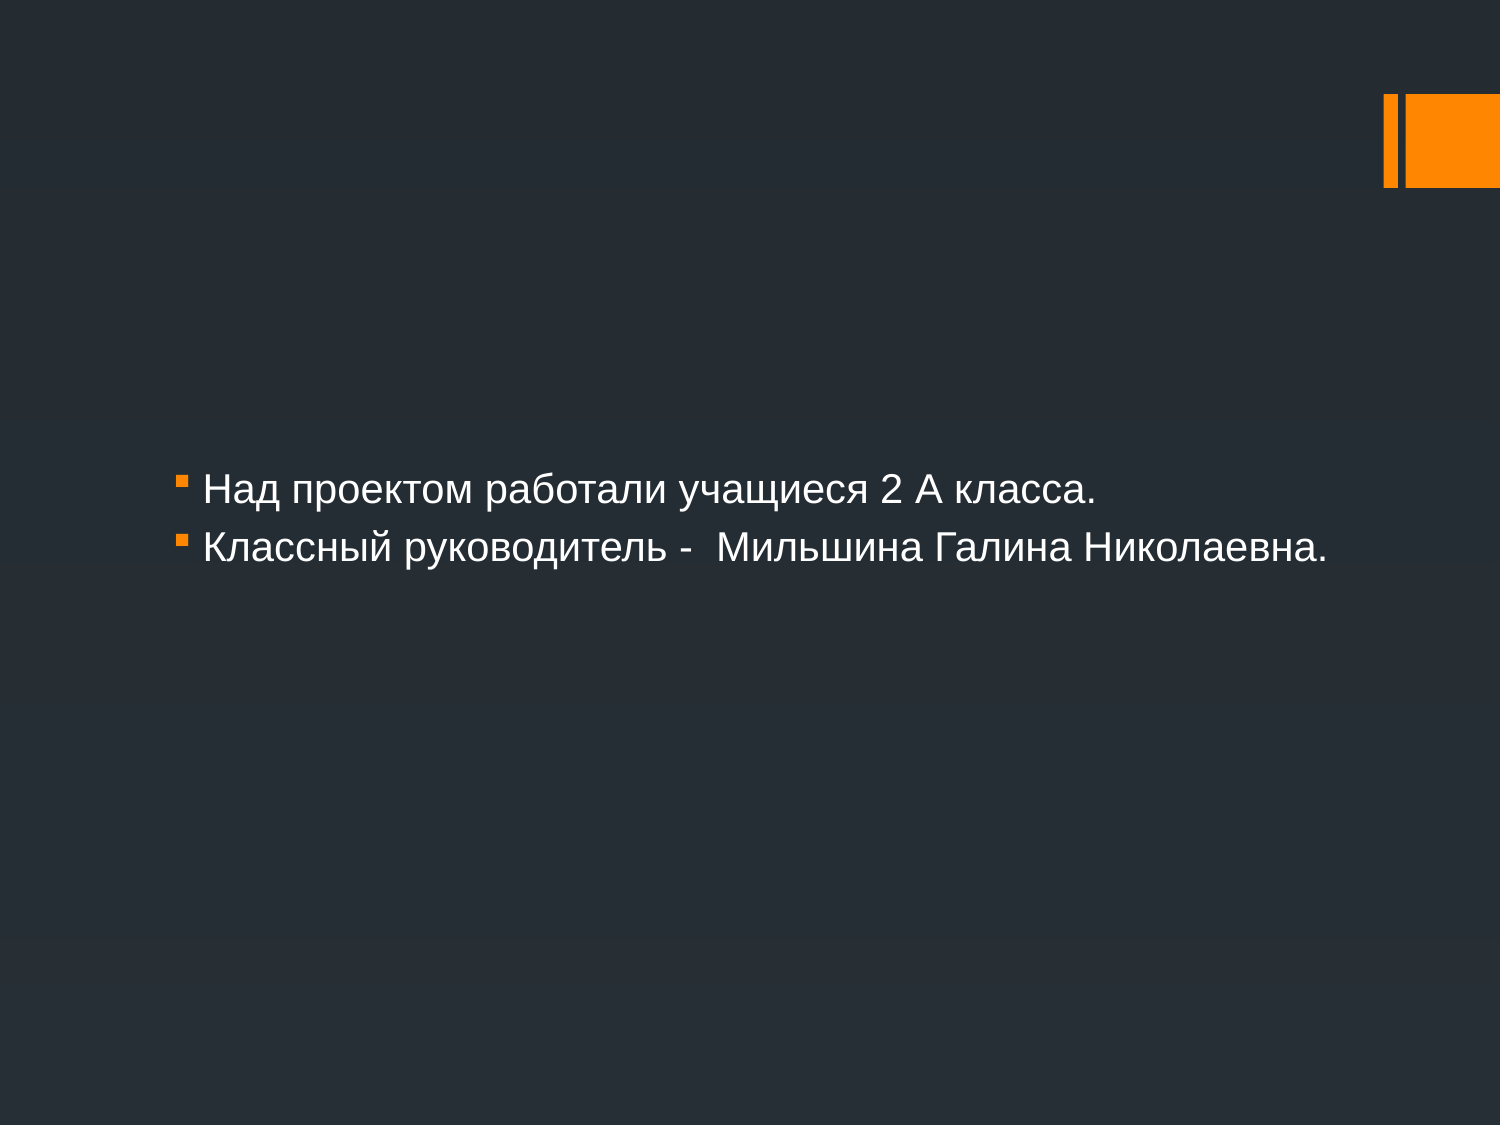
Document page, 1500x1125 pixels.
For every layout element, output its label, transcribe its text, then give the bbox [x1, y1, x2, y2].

list Над проектом работали учащиеся 2 А класса. Классный руководитель - Мильшина Галина Николаевна. [150, 454, 1350, 1035]
